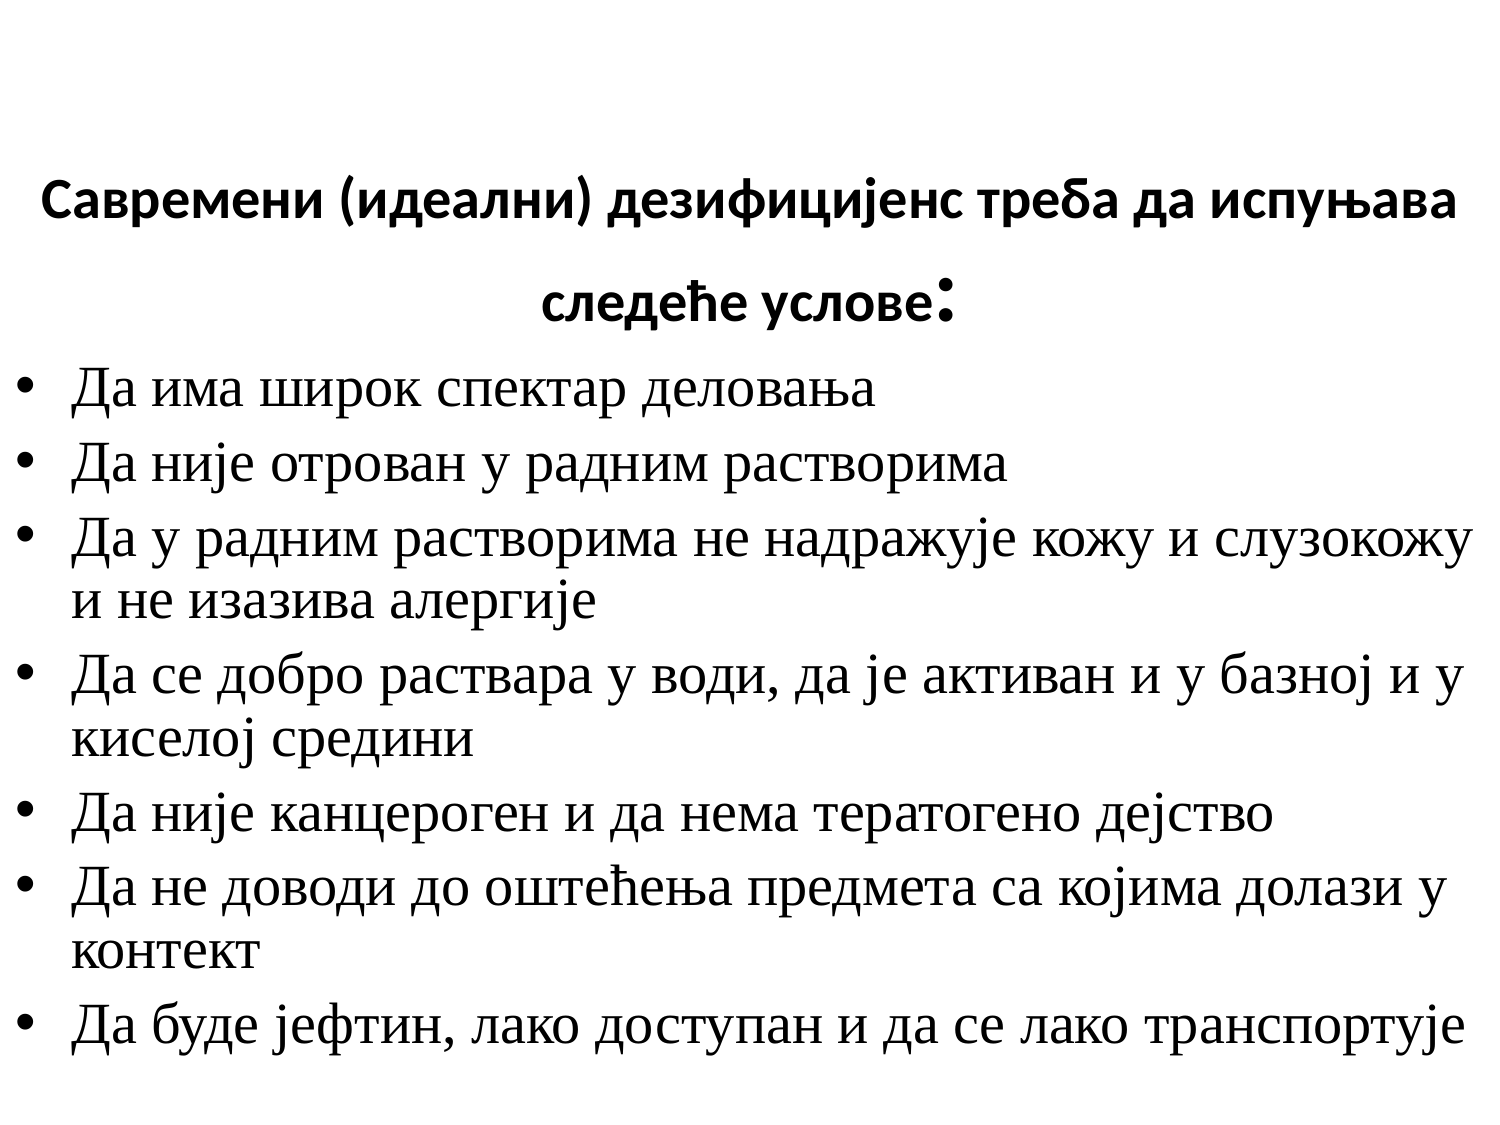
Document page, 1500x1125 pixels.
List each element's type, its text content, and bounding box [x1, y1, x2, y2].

list Да има широк спектар деловања Да није отрован у радним растворима Да у радним растворима не надражује кожу и слузокожу и не изазива алергије Да се добро раствара у води, да је активан и у базној и у киселој средини Да није канцероген и да нема тератогено дејство Да не доводи до оштећења предмета са којима долази у контект Да буде јефтин, лако доступан и да се лако транспортује [0, 348, 1500, 1125]
title Савремени (идеални) дезифицијенс треба да испуњава следеће услове: [0, 137, 1500, 348]
